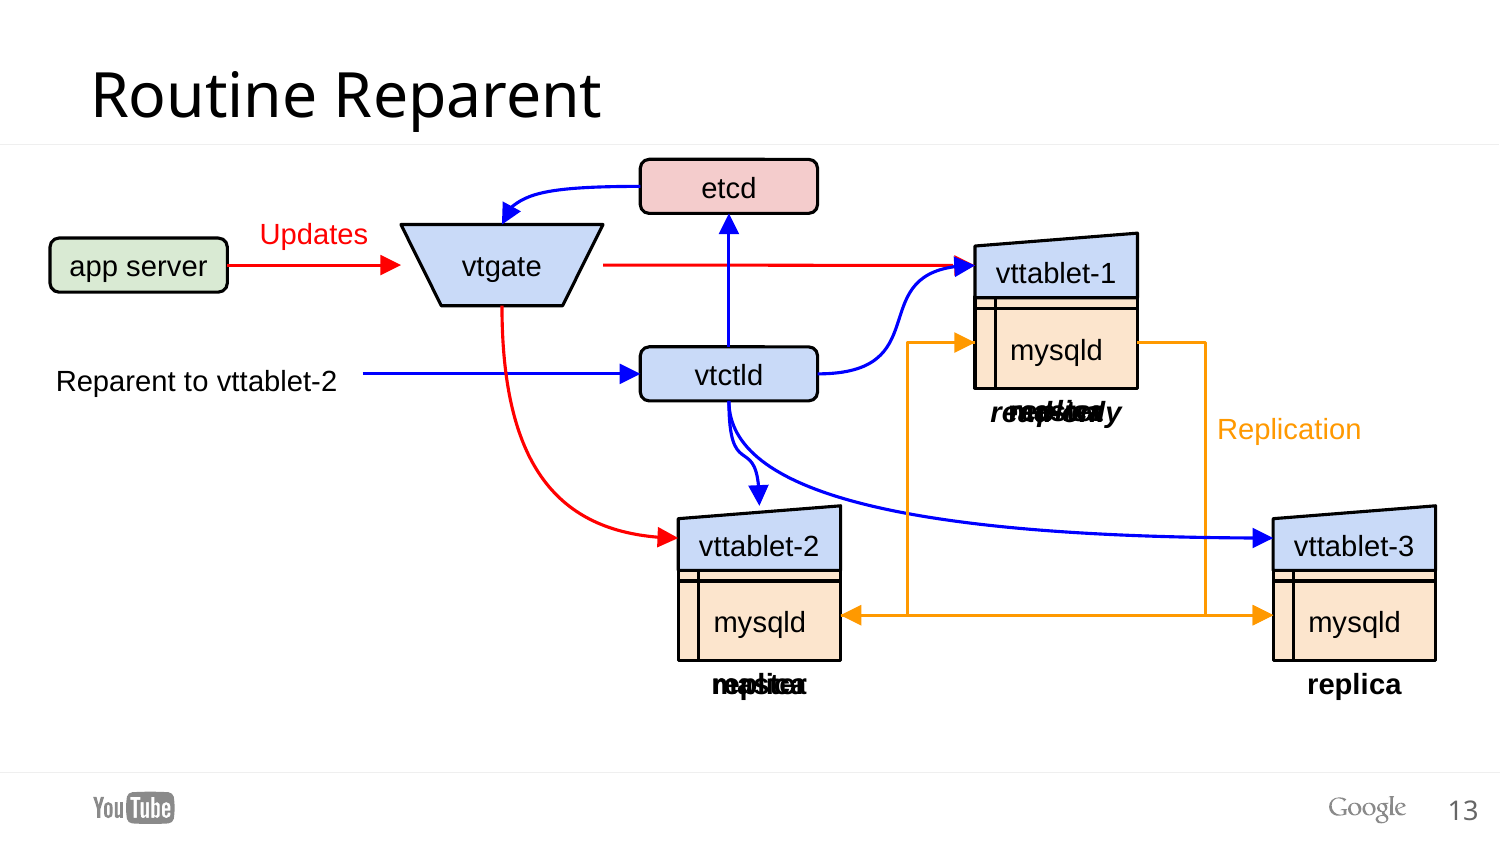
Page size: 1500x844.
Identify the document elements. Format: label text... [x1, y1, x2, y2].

text_box master [666, 650, 853, 715]
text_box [677, 505, 841, 662]
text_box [1074, 232, 1138, 389]
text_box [1272, 505, 1436, 662]
title Routine Reparent [75, 33, 1425, 145]
text_box etcd [640, 159, 818, 214]
text_box Reparent to vttablet-2 [40, 346, 363, 401]
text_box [932, 197, 1070, 742]
text_box Replication [1278, 395, 1417, 460]
text_box vtgate [400, 224, 599, 306]
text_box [711, 441, 800, 472]
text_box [817, 265, 927, 375]
text_box vtctld [711, 346, 818, 401]
text_box replica [1074, 398, 1132, 443]
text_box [1137, 342, 1274, 614]
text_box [840, 342, 976, 616]
text_box replica [1261, 650, 1448, 715]
slide_number ‹#› [1403, 779, 1494, 844]
text_box app server [49, 237, 228, 293]
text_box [473, 333, 707, 511]
text_box Updates [236, 200, 392, 264]
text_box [501, 186, 641, 225]
